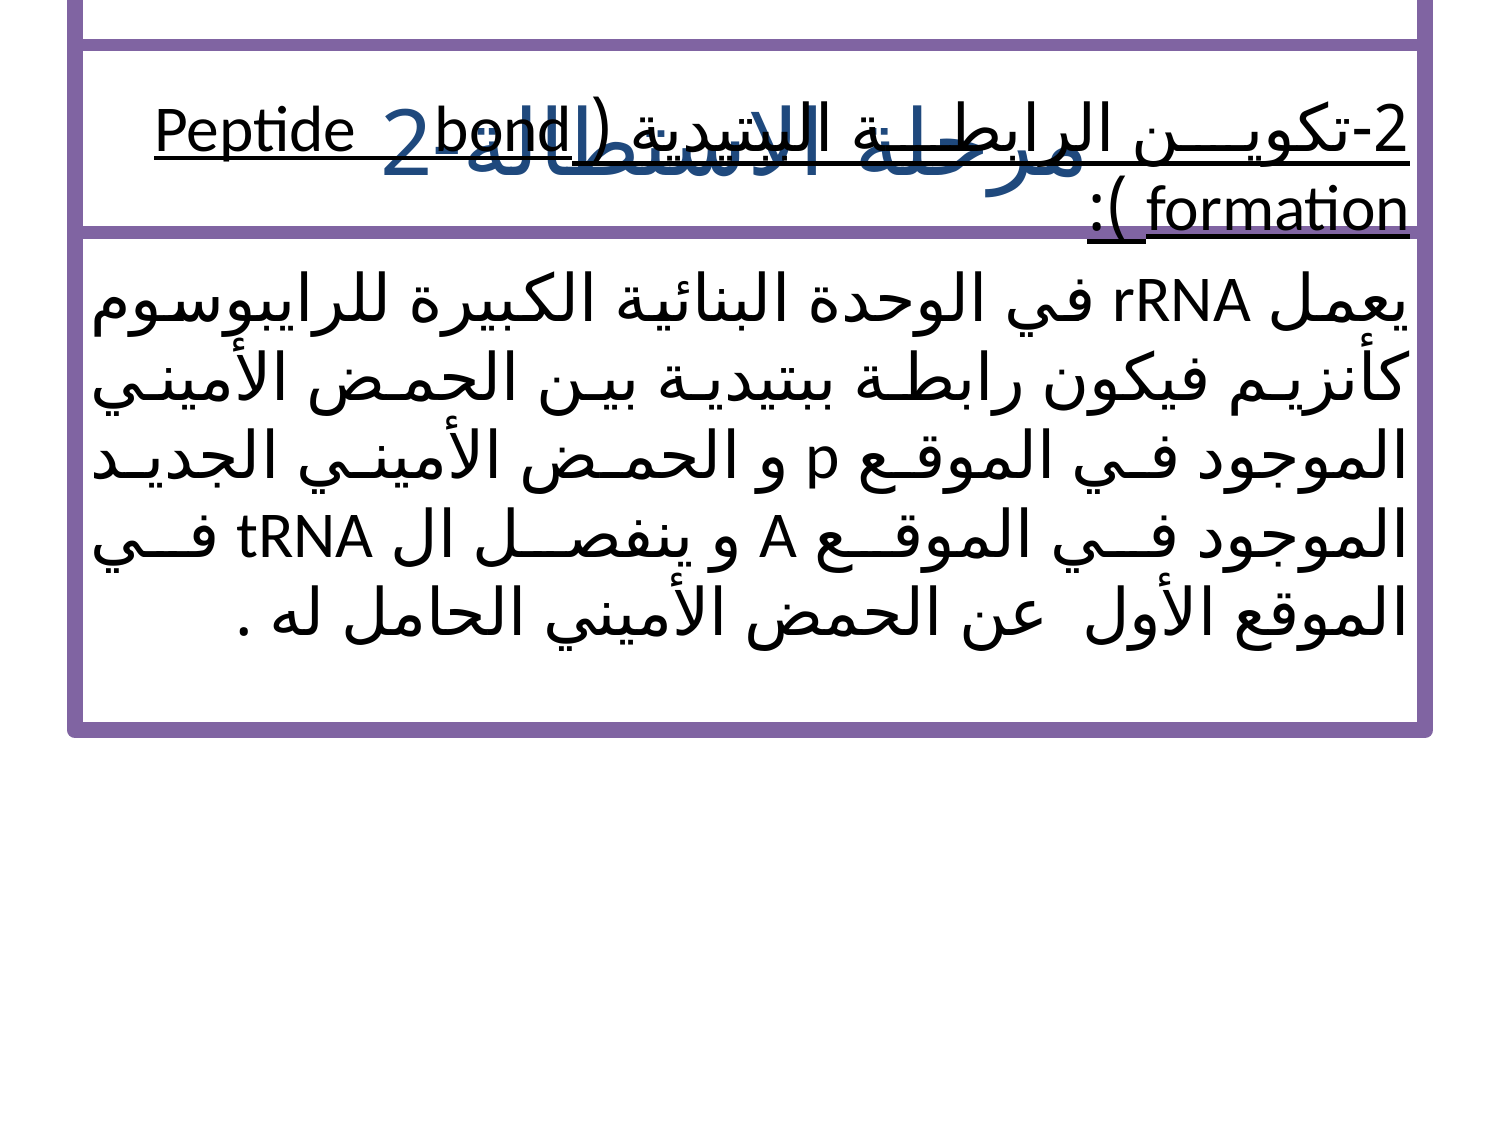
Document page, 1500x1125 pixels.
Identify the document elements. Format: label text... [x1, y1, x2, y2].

list 2-تكوين الرابطة الببتيدية ( Peptide bond formation ): يعمل rRNA في الوحدة البنائية الكبيرة للرايبوسوم كأنزيم فيكون رابطة ببتيدية بين الحمض الأميني الموجود في الموقع p و الحمض الأميني الجديد الموجود في الموقع A و ينفصل ال tRNA في الموقع الأول عن الحمض الأميني الحامل له . [75, 0, 1425, 730]
